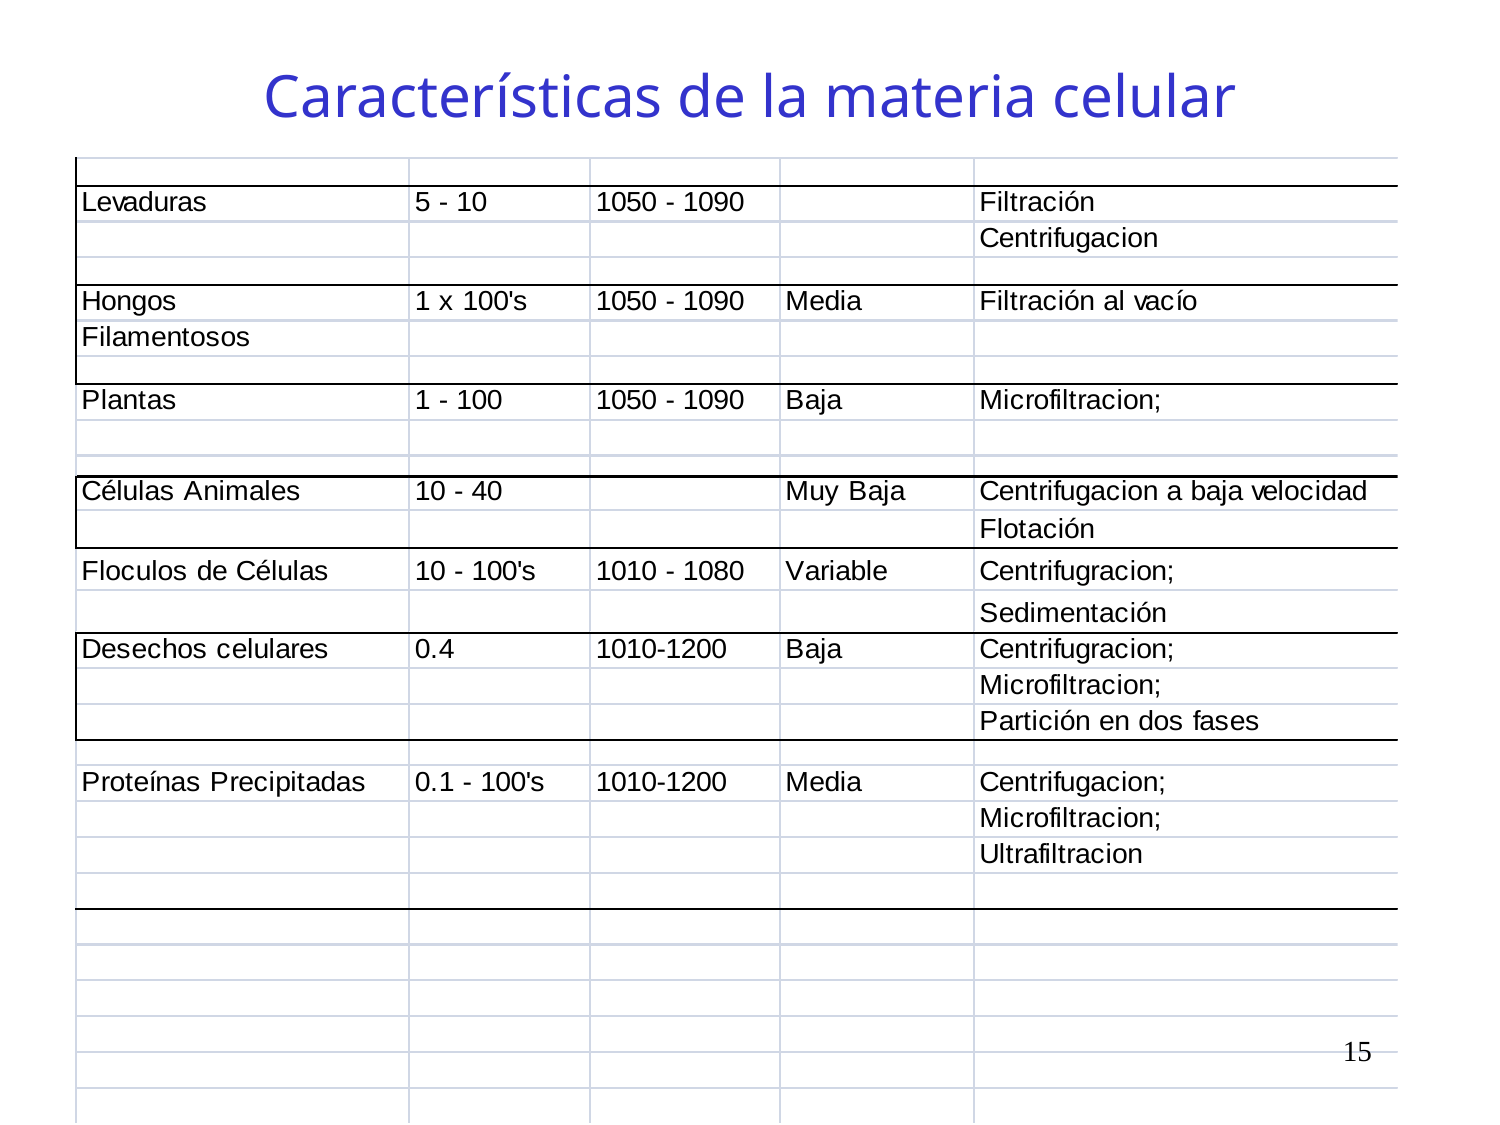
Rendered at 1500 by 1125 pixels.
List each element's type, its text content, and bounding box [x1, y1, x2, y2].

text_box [74, 156, 1401, 1125]
title Características de la materia celular [112, 0, 1388, 155]
